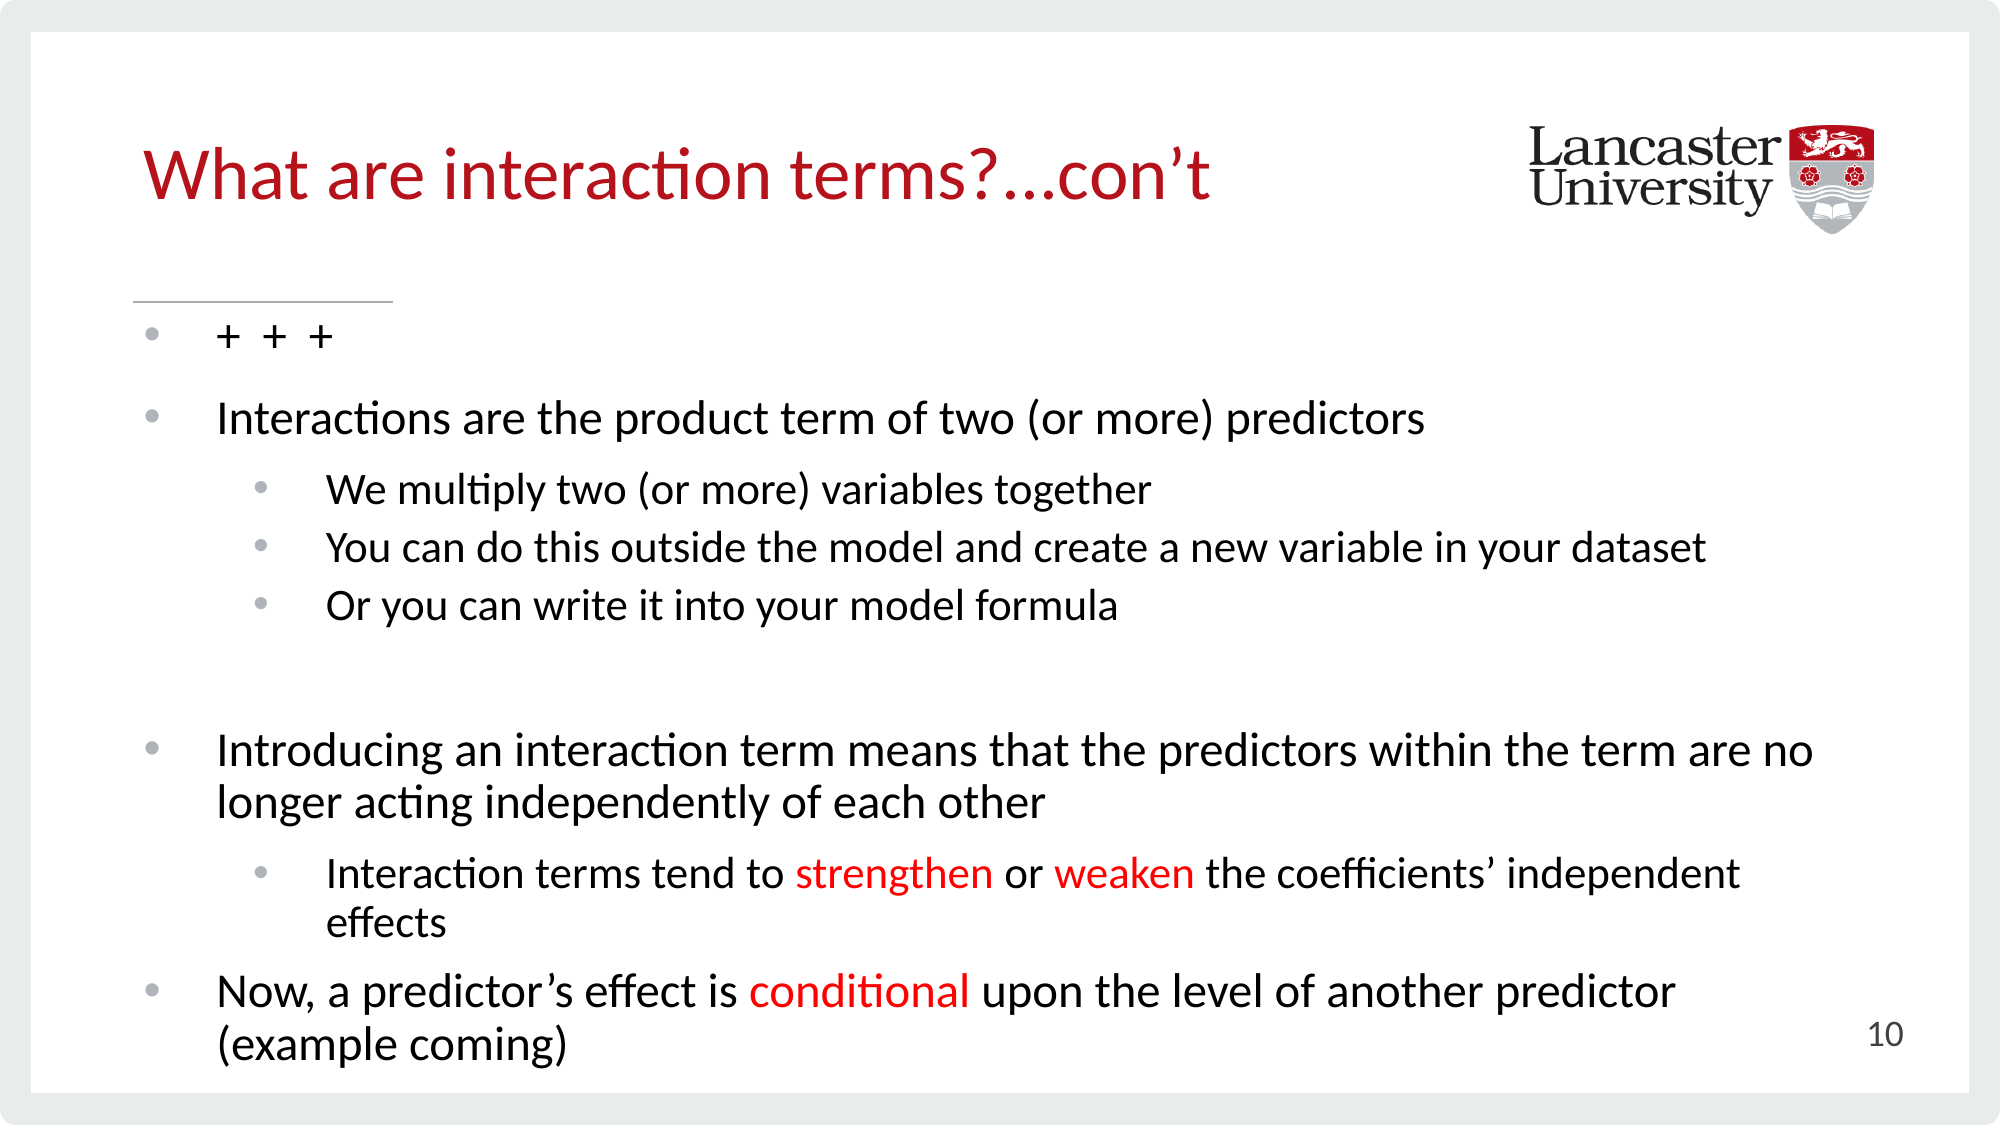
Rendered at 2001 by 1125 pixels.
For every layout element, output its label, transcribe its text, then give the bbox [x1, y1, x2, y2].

title What are interaction terms?...con’t [128, 78, 1448, 279]
slide_number 10 [1468, 1001, 1919, 1061]
